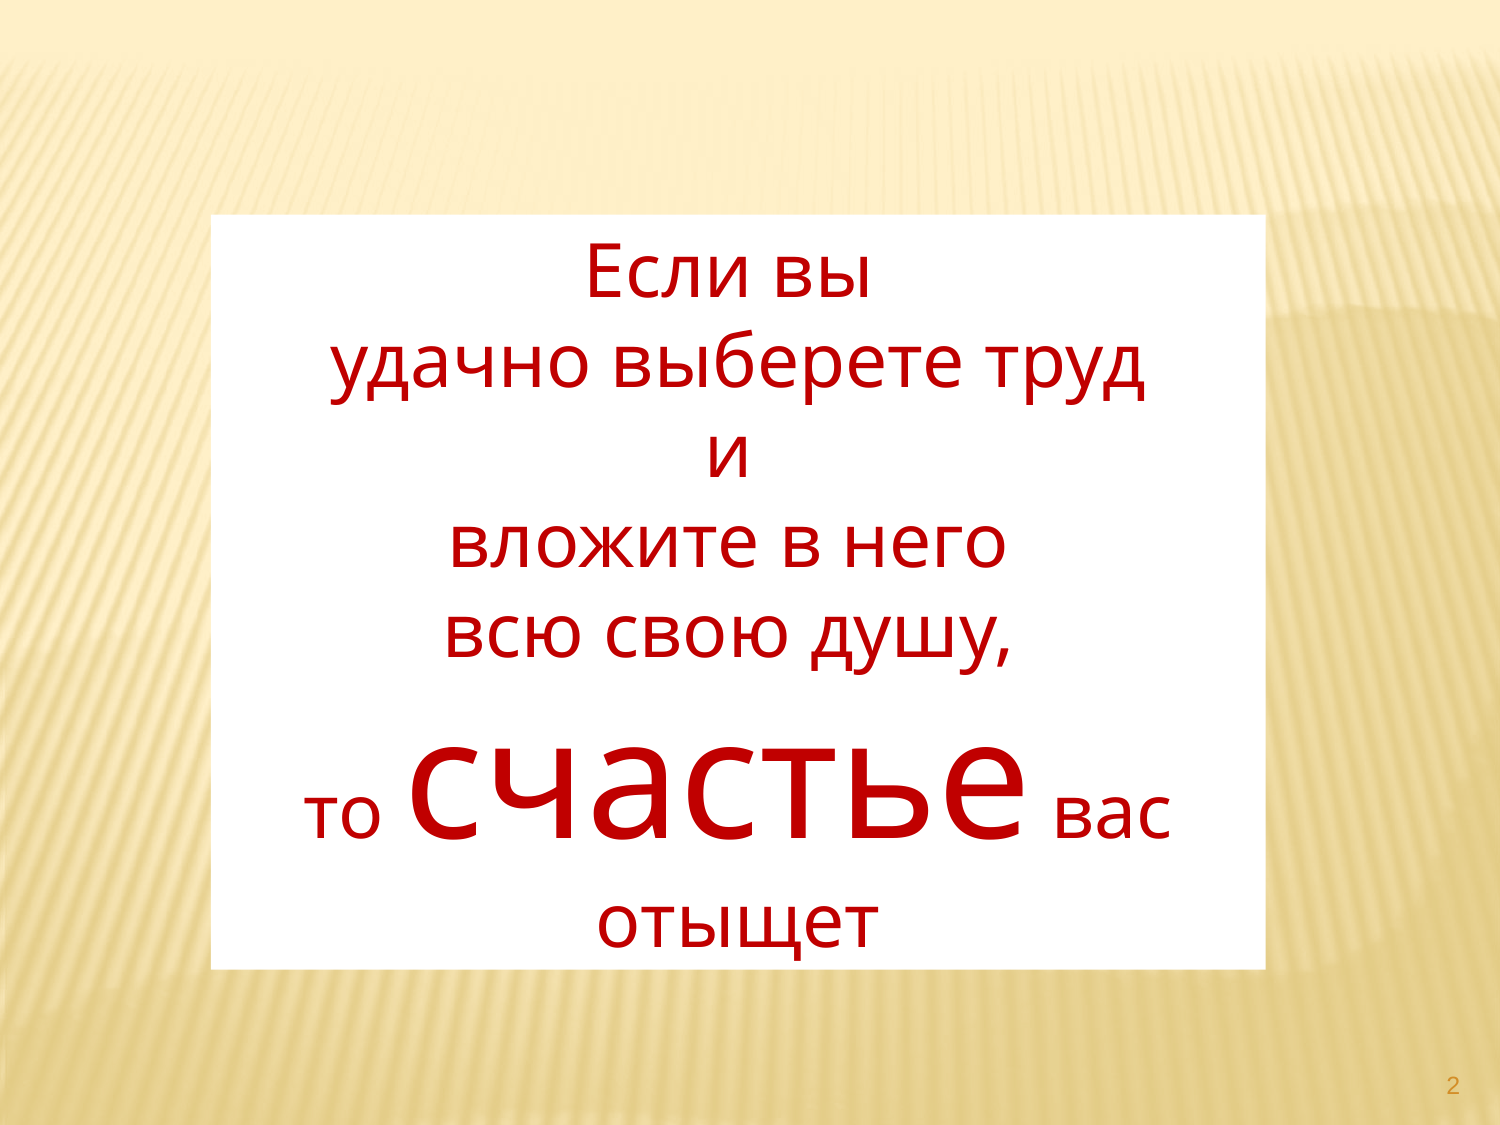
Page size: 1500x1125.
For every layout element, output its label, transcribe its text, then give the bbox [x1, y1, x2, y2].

slide_number 2 [1350, 1062, 1475, 1103]
text_box Если вы удачно выберете труд и вложите в него всю свою душу, то счастье вас отыщет [210, 214, 1266, 970]
